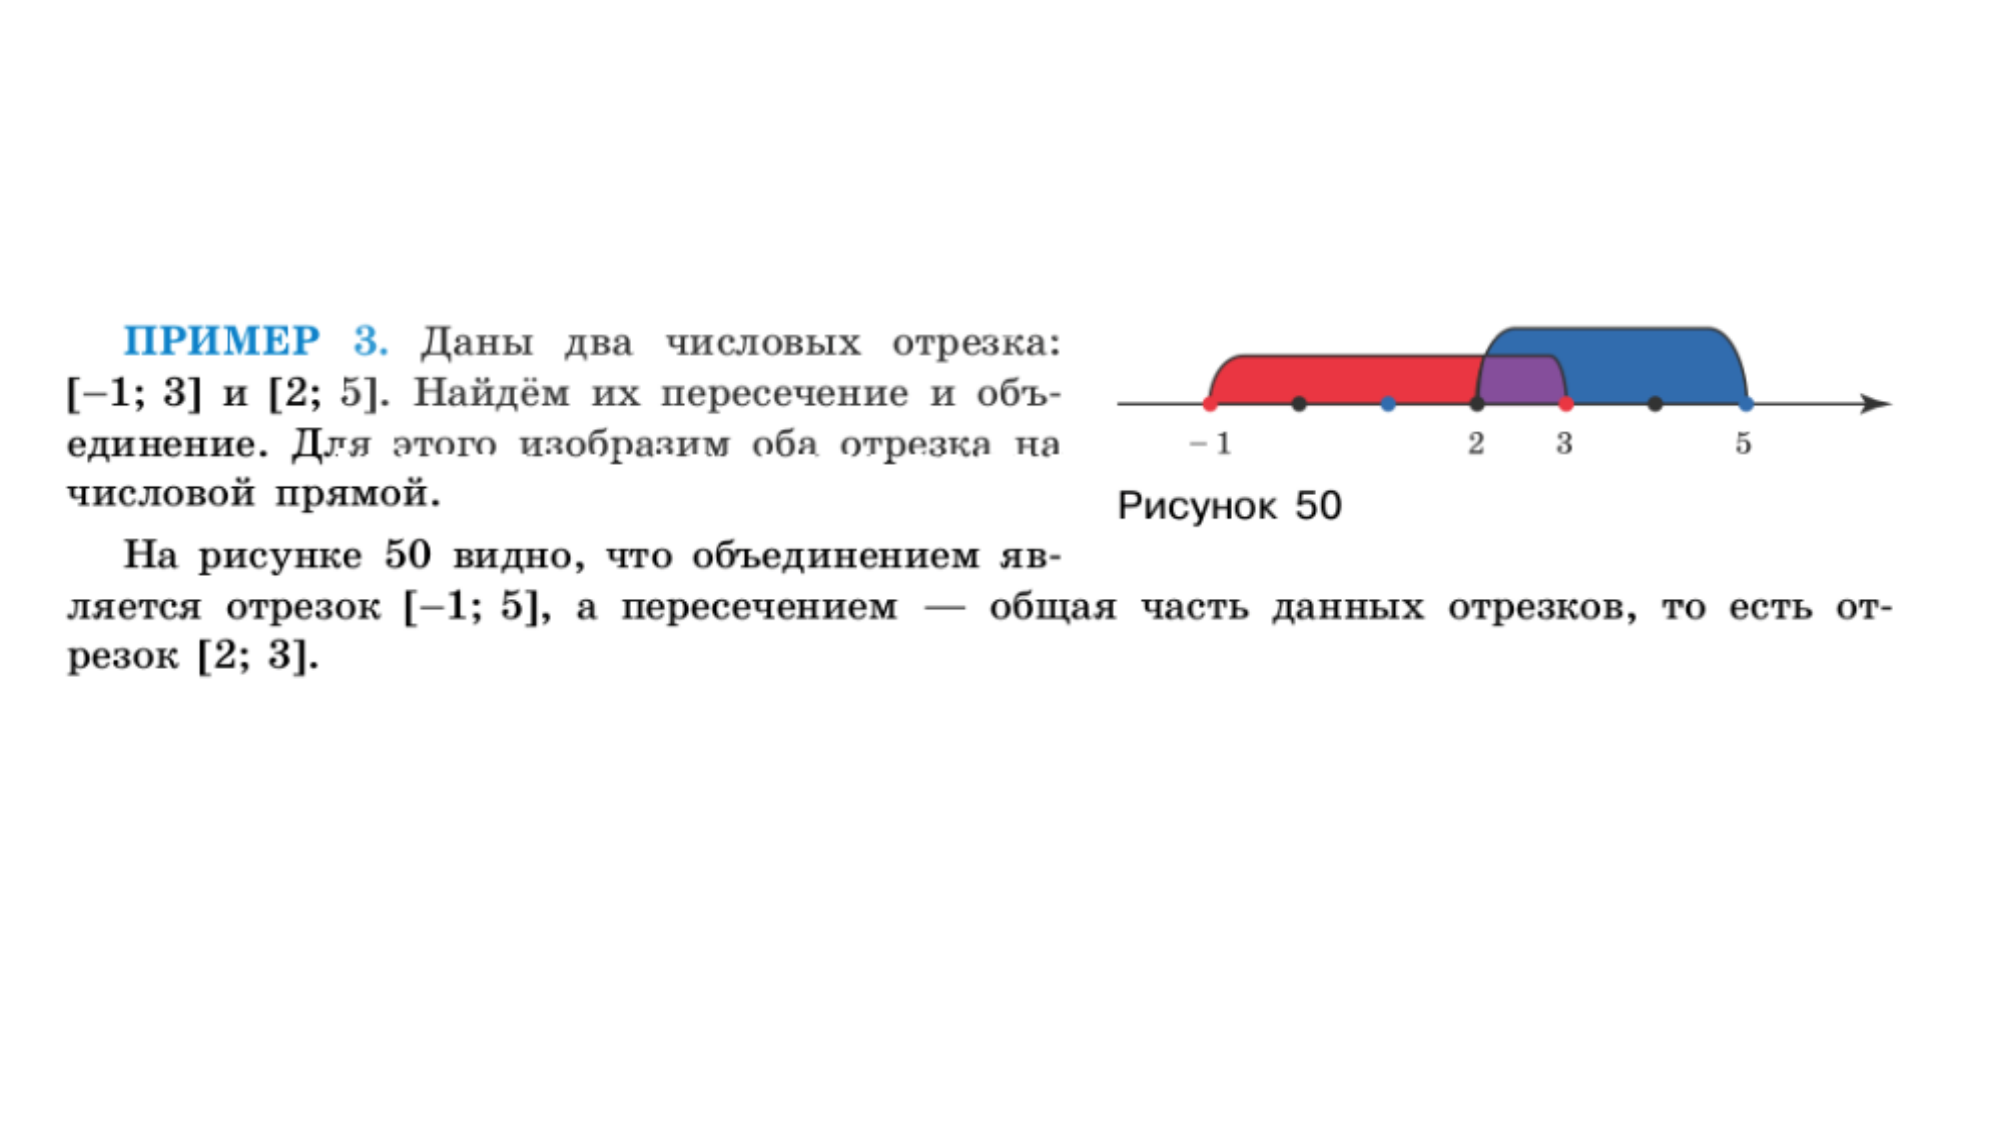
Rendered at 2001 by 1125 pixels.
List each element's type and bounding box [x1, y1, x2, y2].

picture [18, 293, 1947, 699]
